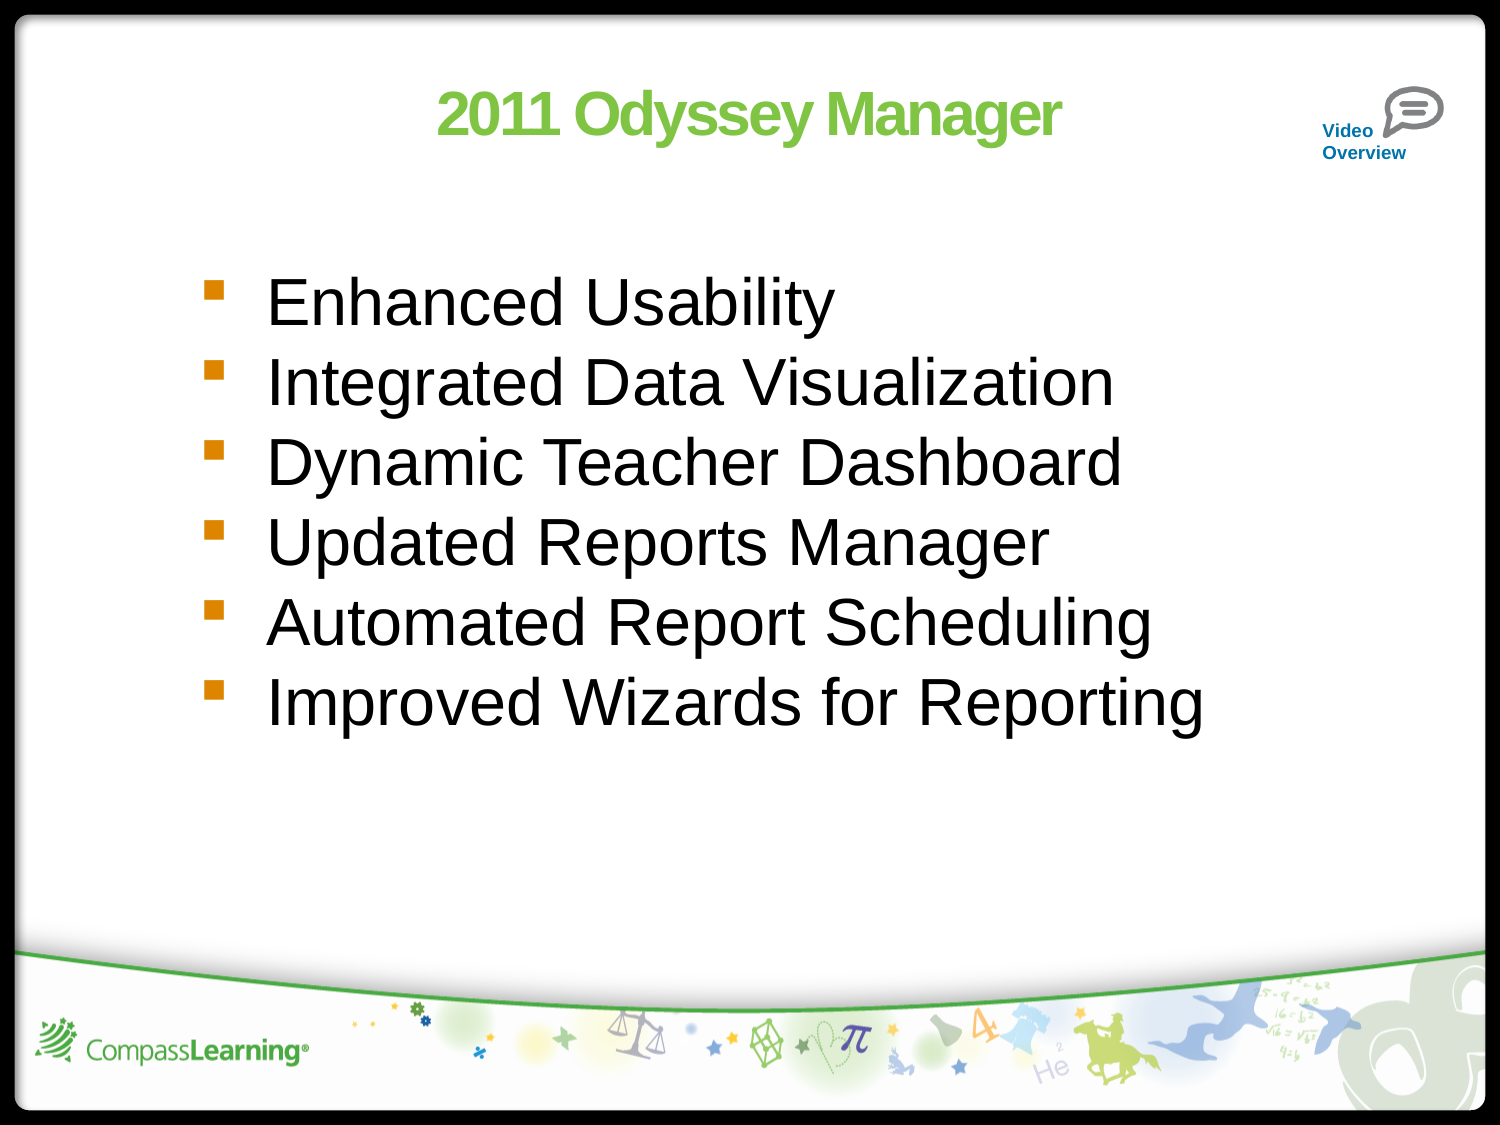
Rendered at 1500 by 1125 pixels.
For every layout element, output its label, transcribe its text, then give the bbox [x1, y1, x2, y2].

picture [1372, 83, 1448, 142]
text_box Enhanced Usability Integrated Data Visualization Dynamic Teacher Dashboard Updated Reports Manager Automated Report Scheduling Improved Wizards for Reporting [175, 251, 1321, 746]
text_box Video Overview [1307, 111, 1421, 172]
title 2011 Odyssey Manager [75, 65, 1425, 200]
picture [15, 899, 1485, 1110]
